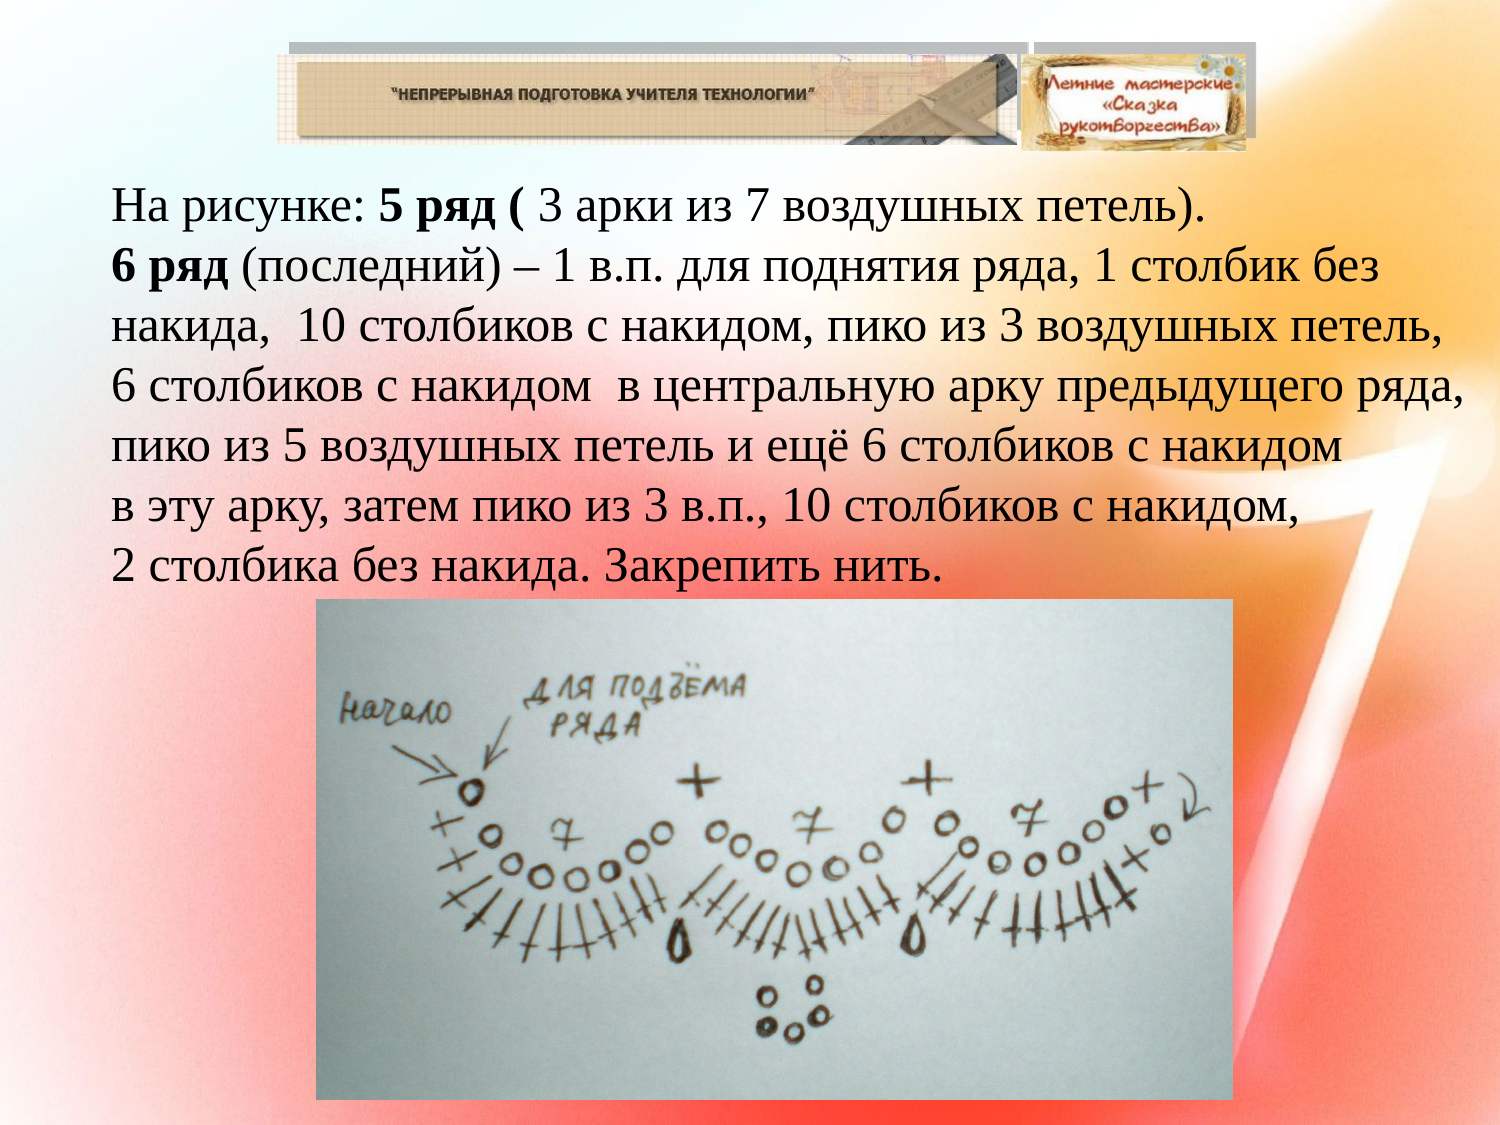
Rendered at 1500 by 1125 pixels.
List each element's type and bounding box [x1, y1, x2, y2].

text_box [277, 54, 1246, 153]
picture [0, 0, 1500, 1125]
